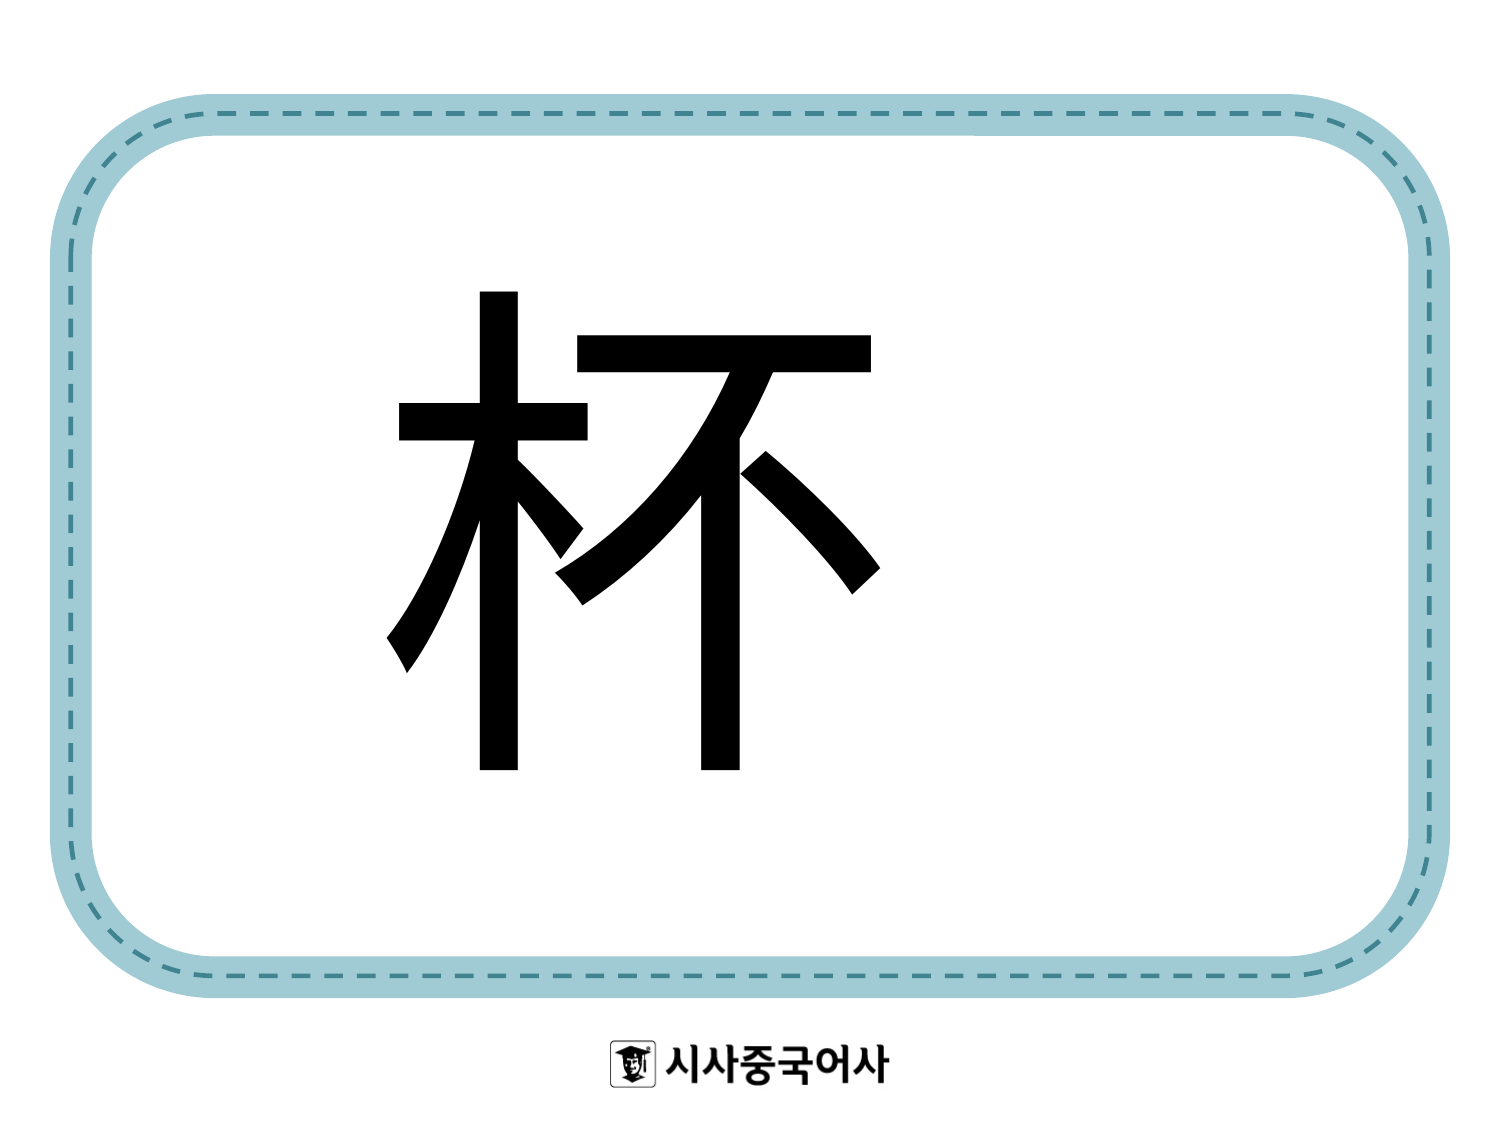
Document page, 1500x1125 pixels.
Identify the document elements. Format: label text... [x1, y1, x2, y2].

text_box 杯 [145, 189, 1354, 853]
picture [602, 1034, 898, 1094]
